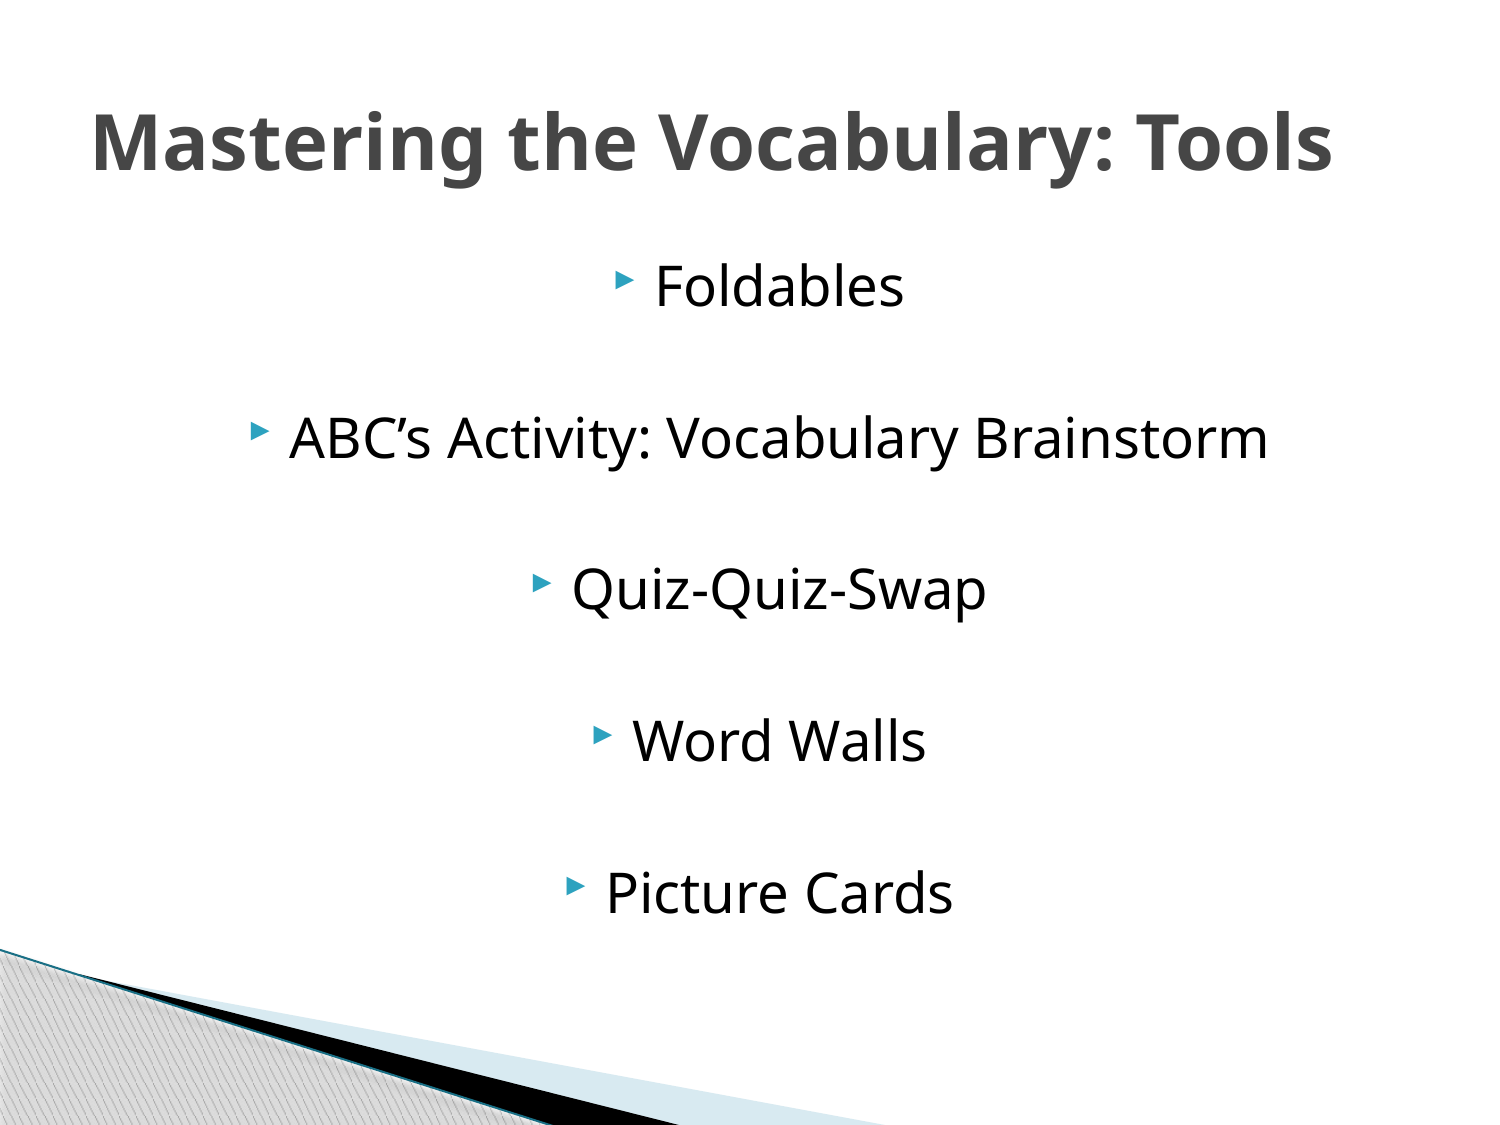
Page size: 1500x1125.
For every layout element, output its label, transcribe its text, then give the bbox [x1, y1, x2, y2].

list Foldables ABC’s Activity: Vocabulary Brainstorm Quiz-Quiz-Swap Word Walls Picture Cards [75, 243, 1425, 986]
title Mastering the Vocabulary: Tools [75, 45, 1425, 233]
